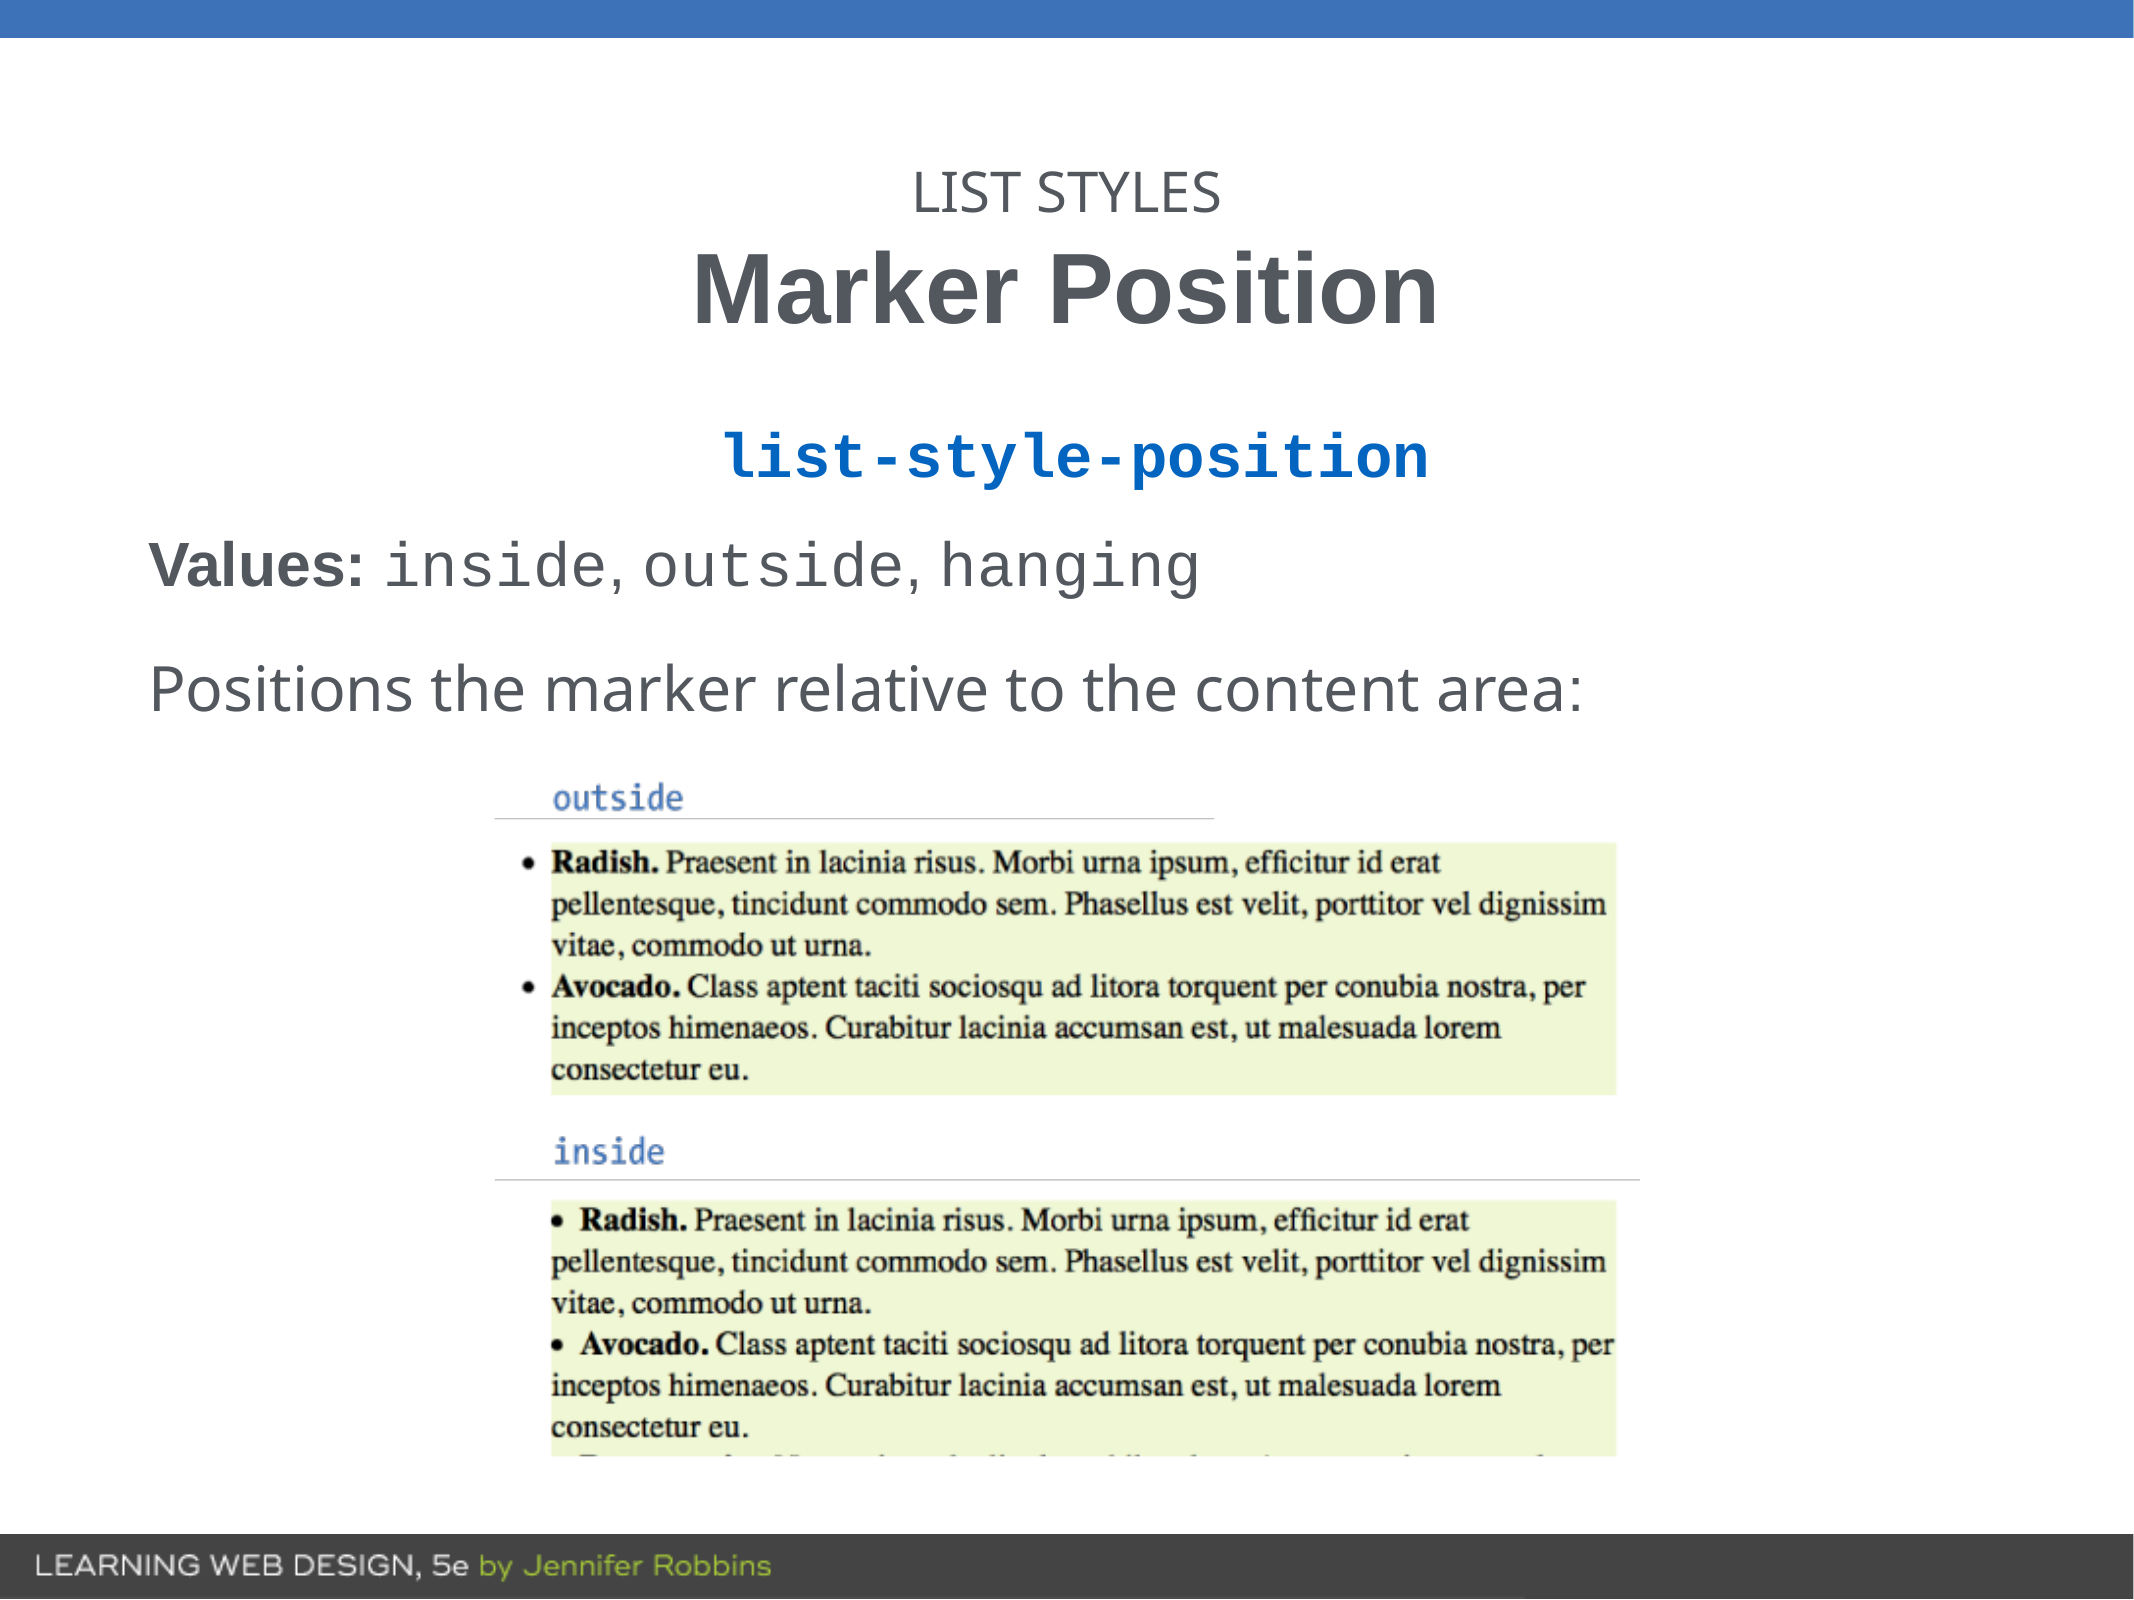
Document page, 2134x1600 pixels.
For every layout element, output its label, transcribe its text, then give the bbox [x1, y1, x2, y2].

picture [493, 774, 1640, 1465]
picture [0, 1534, 2134, 1599]
title LIST STYLES Marker Position [155, 72, 1978, 406]
list list-style-position Values: inside, outside, hanging Positions the marker relative to the content area: [139, 406, 2010, 1515]
